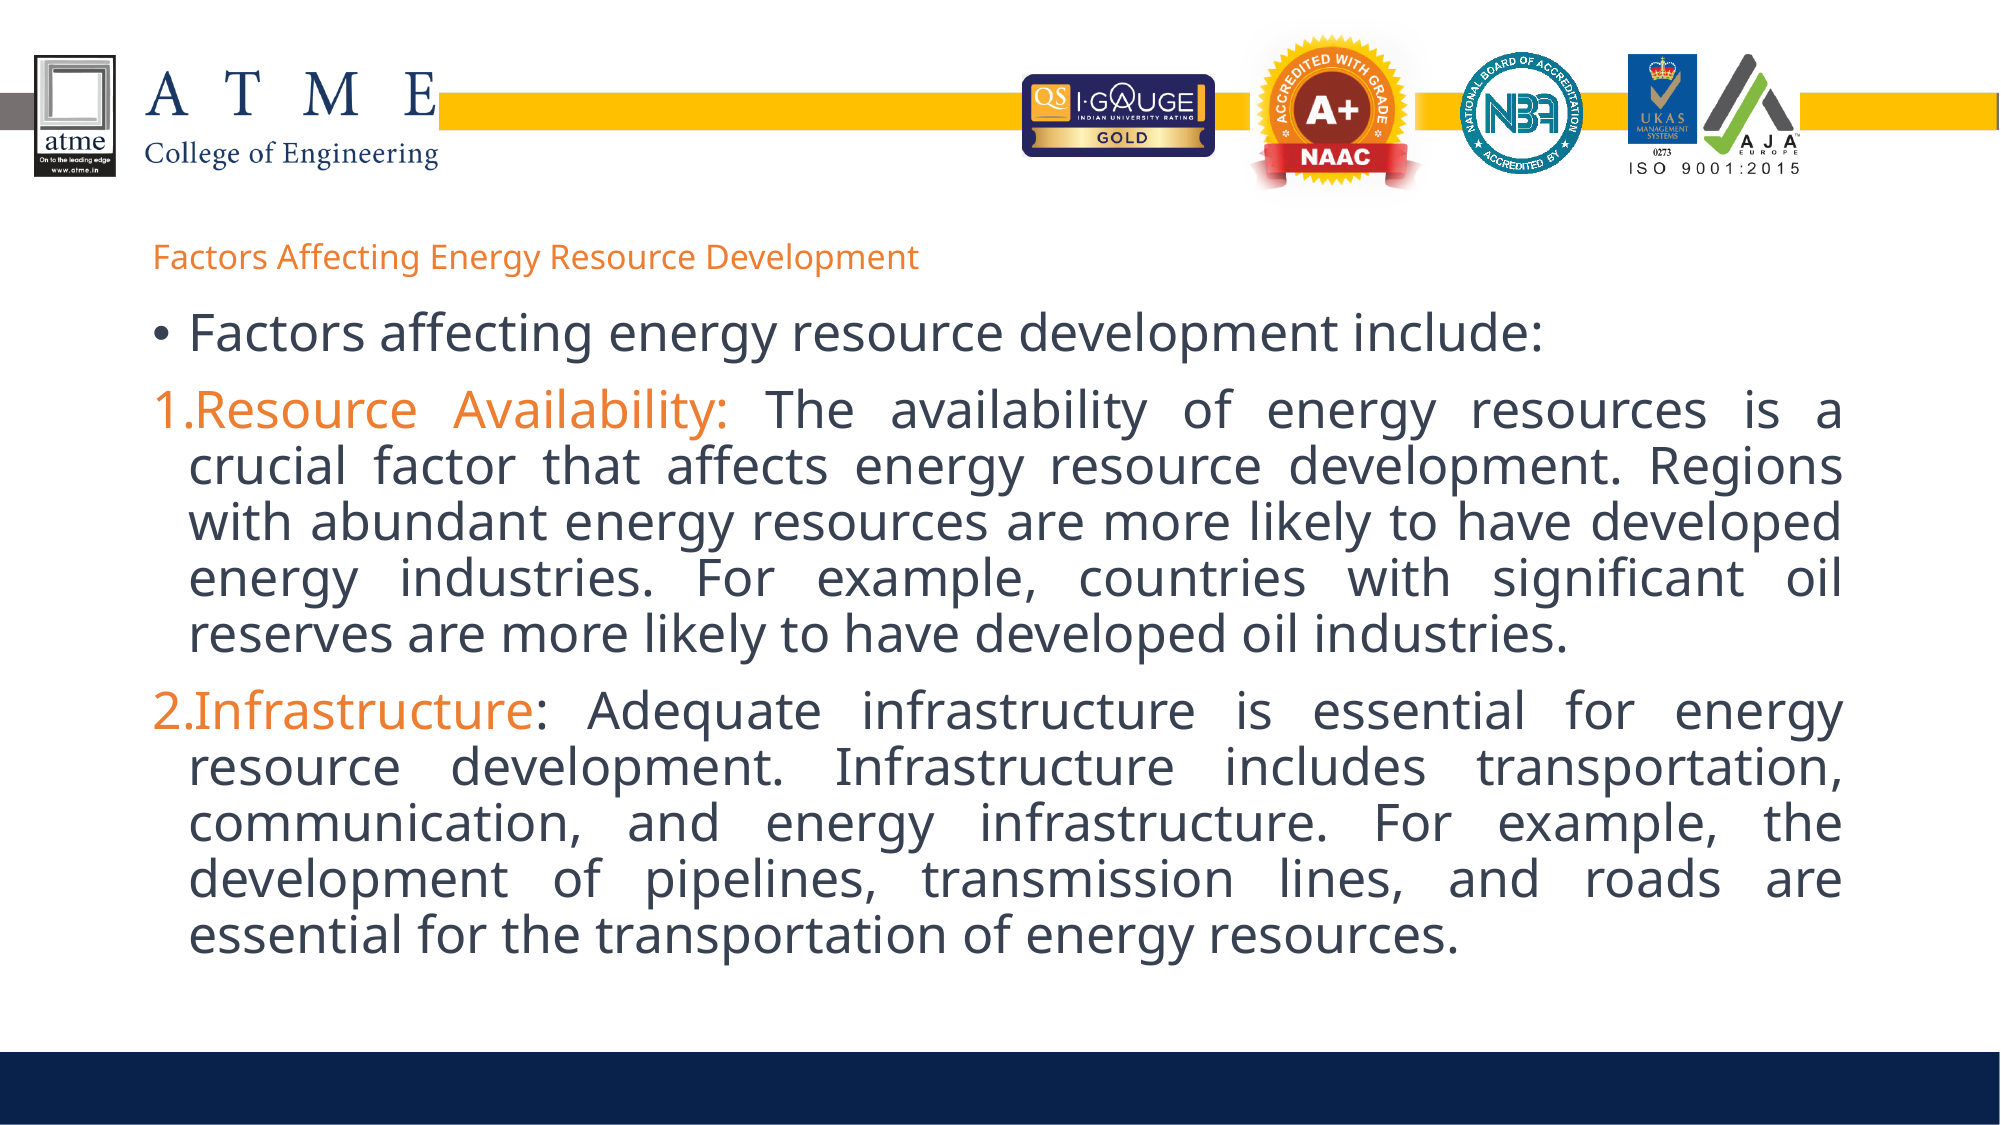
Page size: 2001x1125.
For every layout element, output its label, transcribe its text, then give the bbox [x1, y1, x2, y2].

title Factors Affecting Energy Resource Development [137, 231, 1863, 299]
picture [1022, 74, 1215, 157]
picture [1250, 43, 1415, 180]
list Factors affecting energy resource development include: Resource Availability: The availability of energy resources is a crucial factor that affects energy resource development. Regions with abundant energy resources are more likely to have developed energy industries. For example, countries with significant oil reserves are more likely to have developed oil industries. Infrastructure: Adequate infrastructure is essential for energy resource development. Infrastructure includes transportation, communication, and energy infrastructure. For example, the development of pipelines, transmission lines, and roads are essential for the transportation of energy resources. [137, 299, 1863, 1014]
picture [1628, 52, 1800, 174]
picture [34, 55, 439, 177]
picture [0, 1052, 2000, 1125]
picture [1460, 52, 1583, 174]
